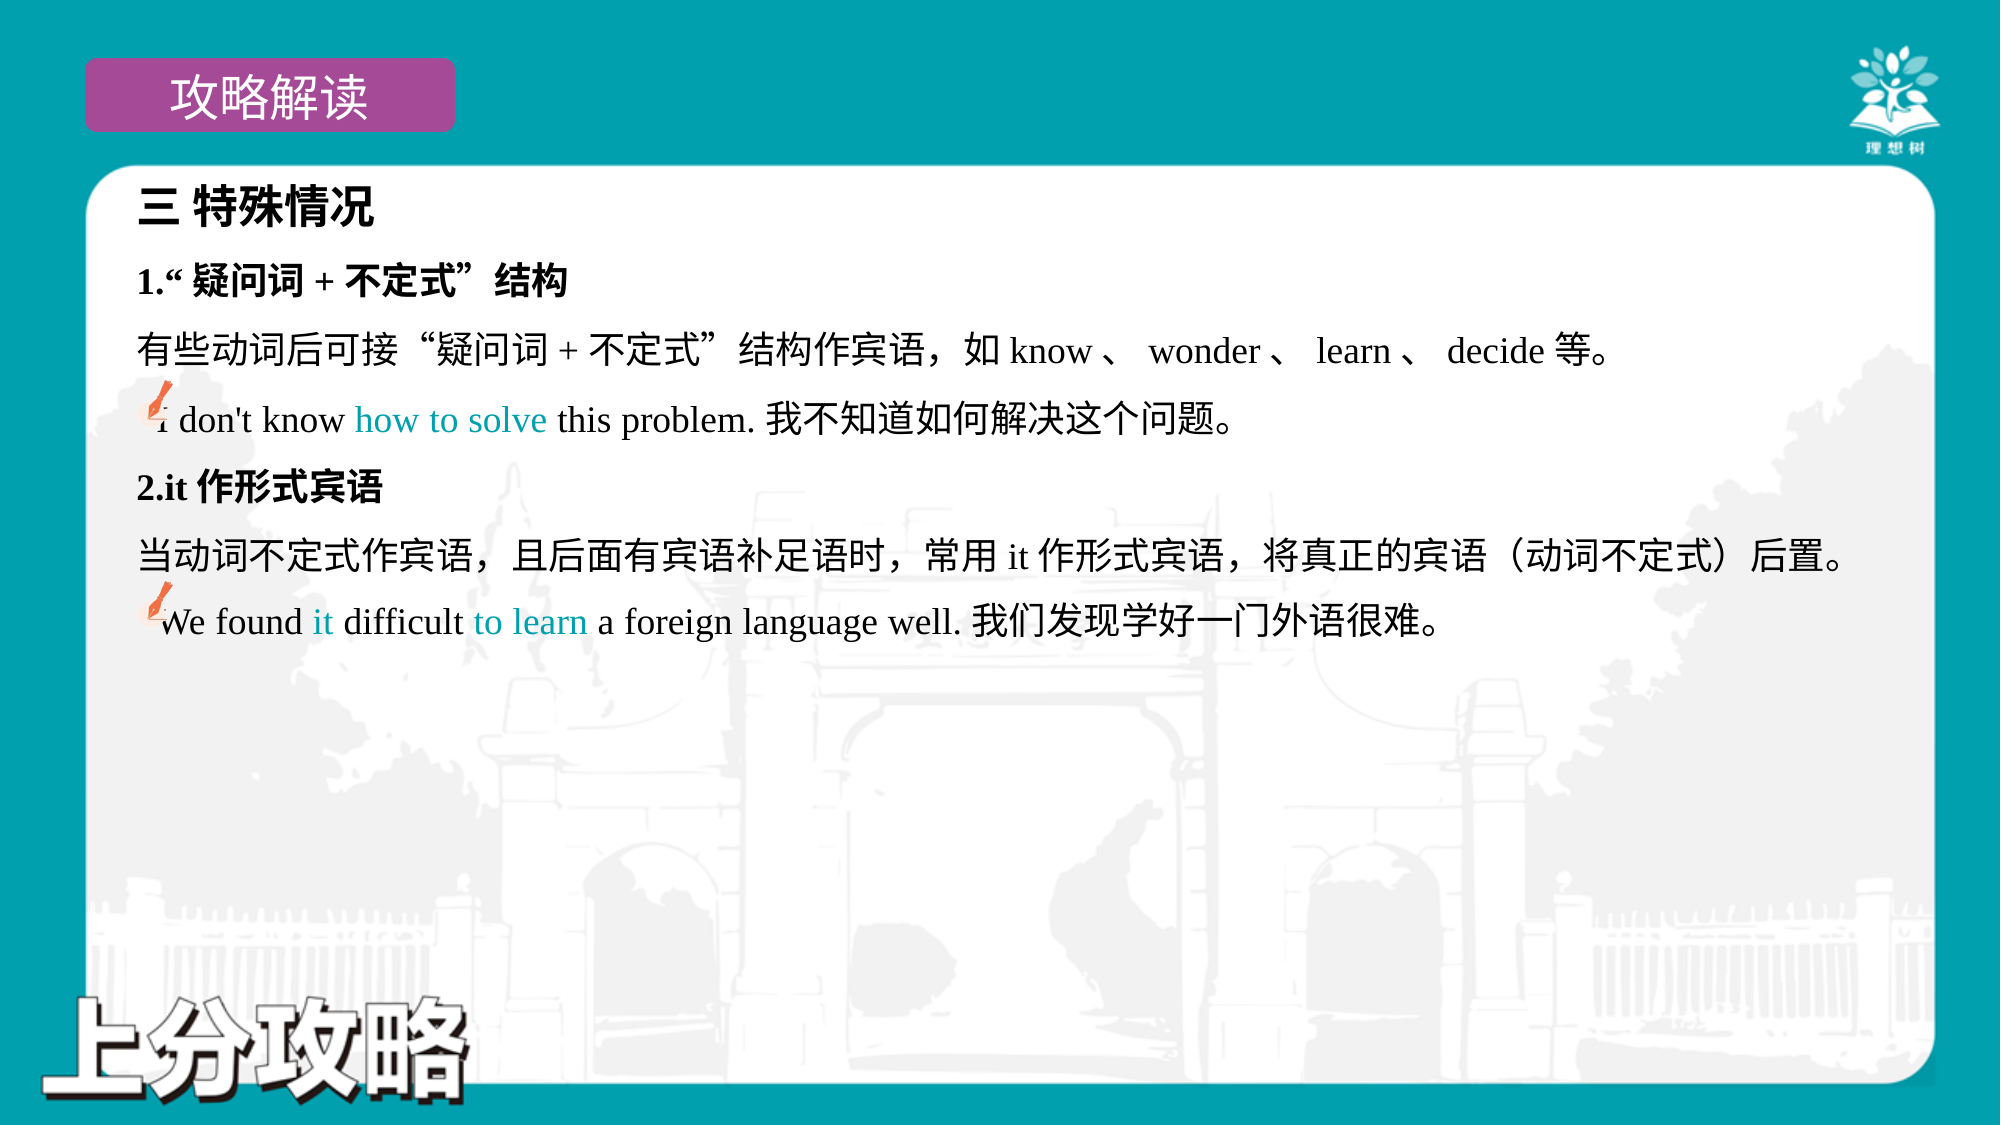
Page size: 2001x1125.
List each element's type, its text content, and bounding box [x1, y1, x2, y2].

picture [0, 0, 2000, 1125]
text_box 1.“疑问词+不定式”结构 有些动词后可接“疑问词+不定式”结构作宾语，如know、wonder、learn、decide等。 I don't know how to solve this problem.我不知道如何解决这个问题。 2.it作形式宾语 当动词不定式作宾语，且后面有宾语补足语时，常用it作形式宾语，将真正的宾语（动词不定式）后置。 We found it difficult to learn a foreign language well.我们发现学好一门外语很难。 [136, 233, 1865, 635]
text_box 三 特殊情况 [136, 176, 1865, 232]
